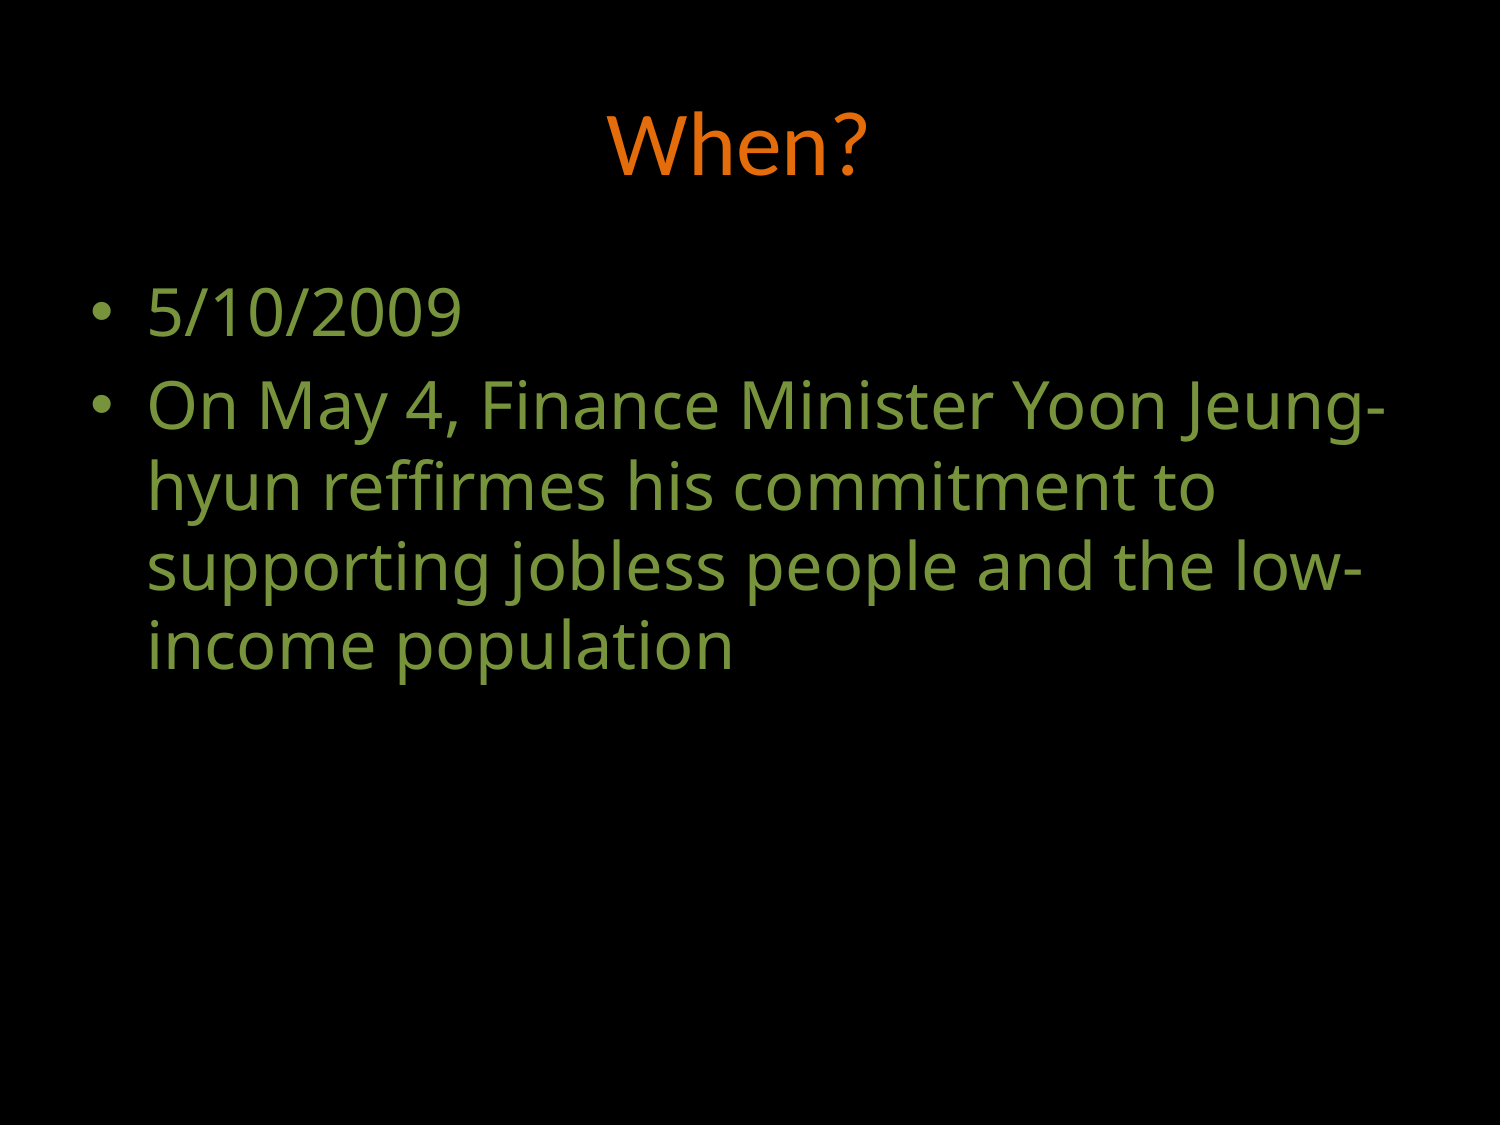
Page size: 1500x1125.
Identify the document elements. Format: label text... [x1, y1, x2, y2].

title When? [75, 45, 1425, 233]
list 5/10/2009 On May 4, Finance Minister Yoon Jeung-hyun reffirmes his commitment to supporting jobless people and the low-income population [75, 262, 1425, 1005]
